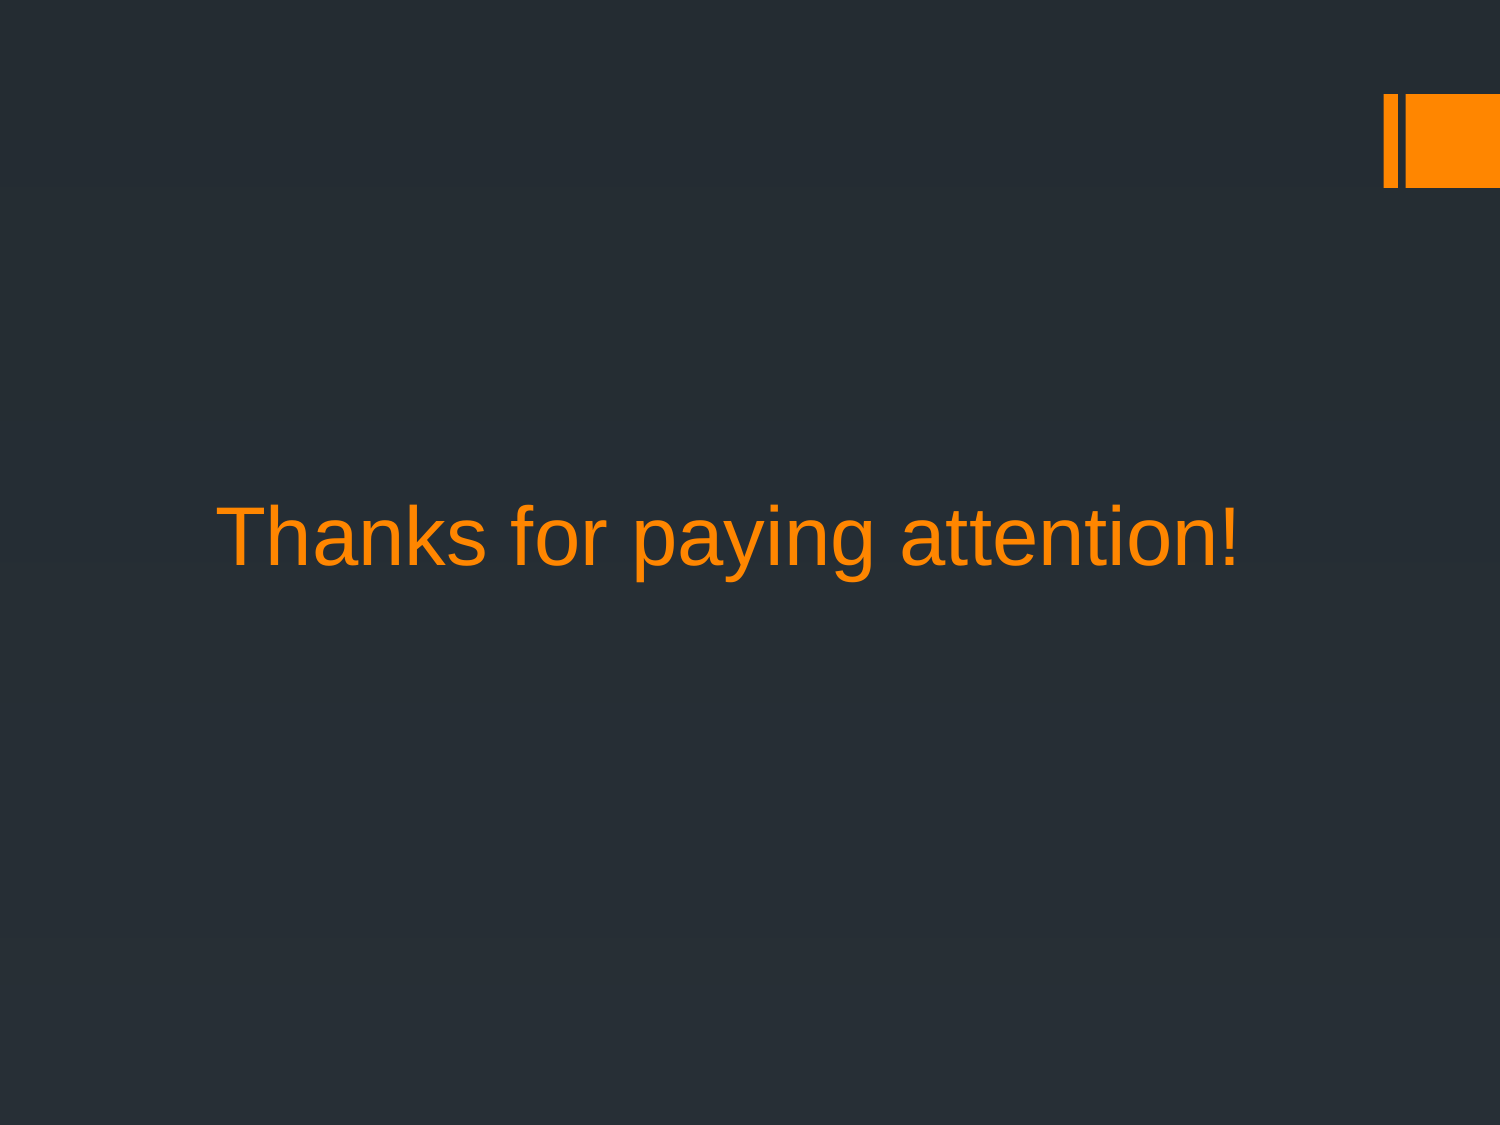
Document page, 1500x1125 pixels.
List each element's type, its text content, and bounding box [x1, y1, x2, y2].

title Thanks for paying attention! [200, 474, 1400, 688]
